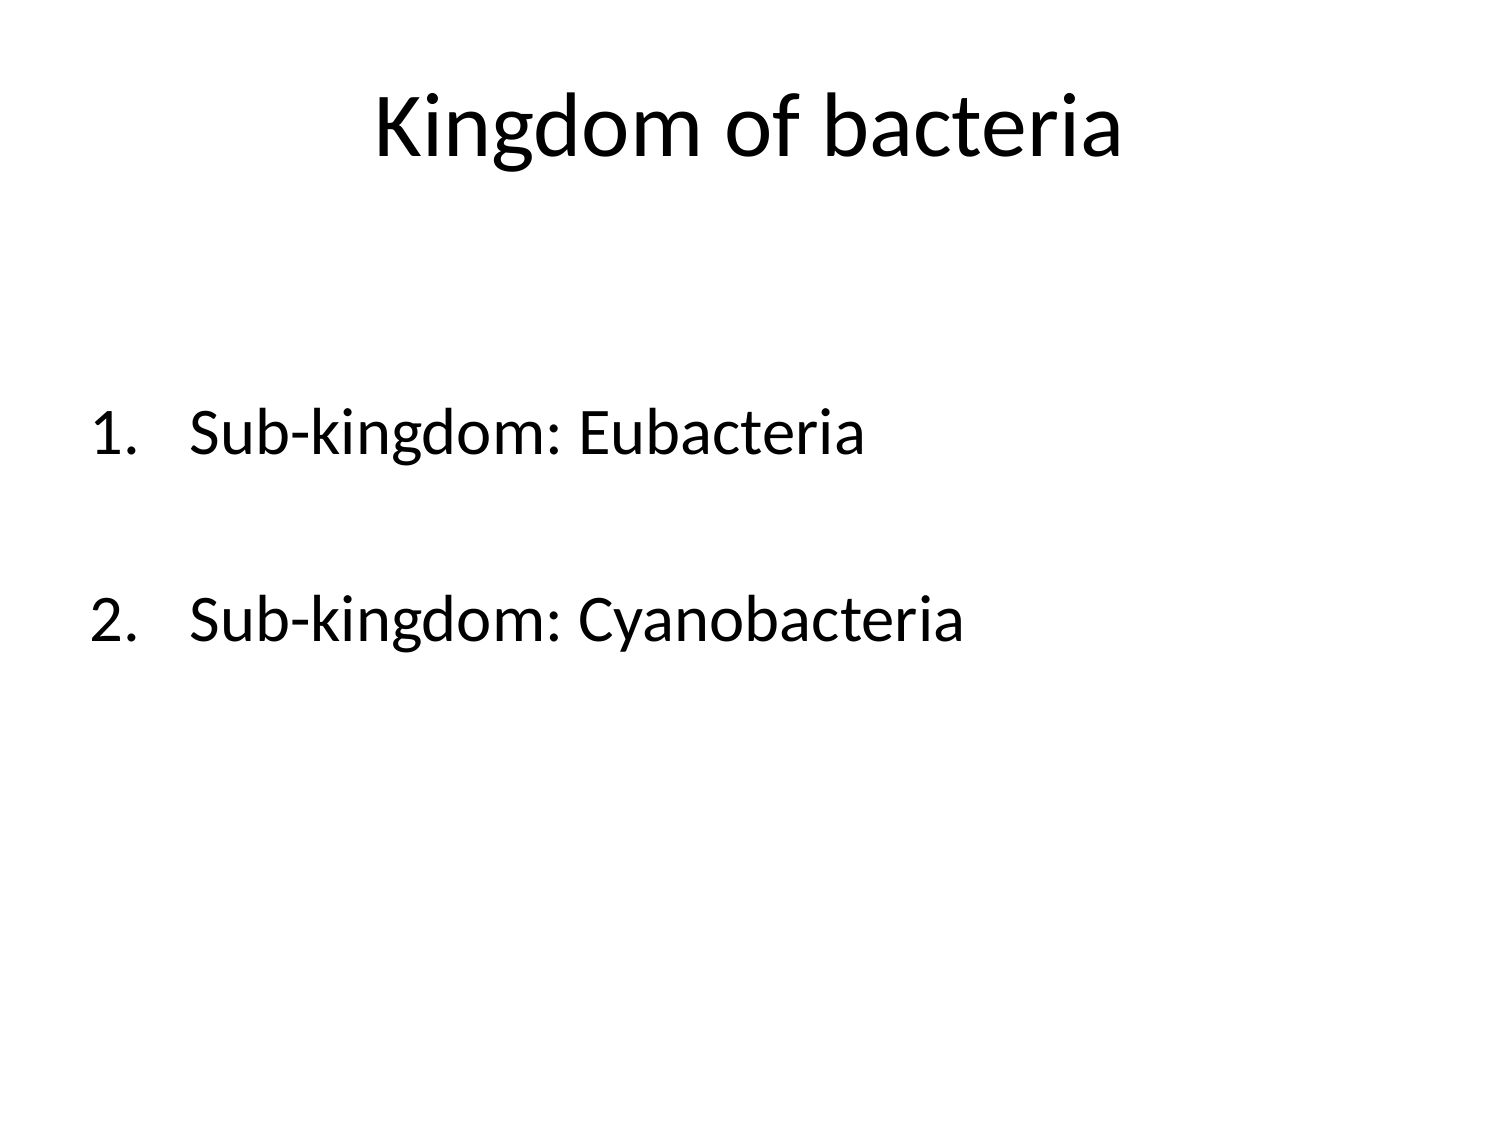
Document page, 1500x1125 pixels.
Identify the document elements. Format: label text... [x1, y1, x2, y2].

text_box Kingdom of bacteria [74, 57, 1425, 246]
text_box Sub-kingdom: Eubacteria Sub-kingdom: Cyanobacteria [74, 380, 1425, 681]
